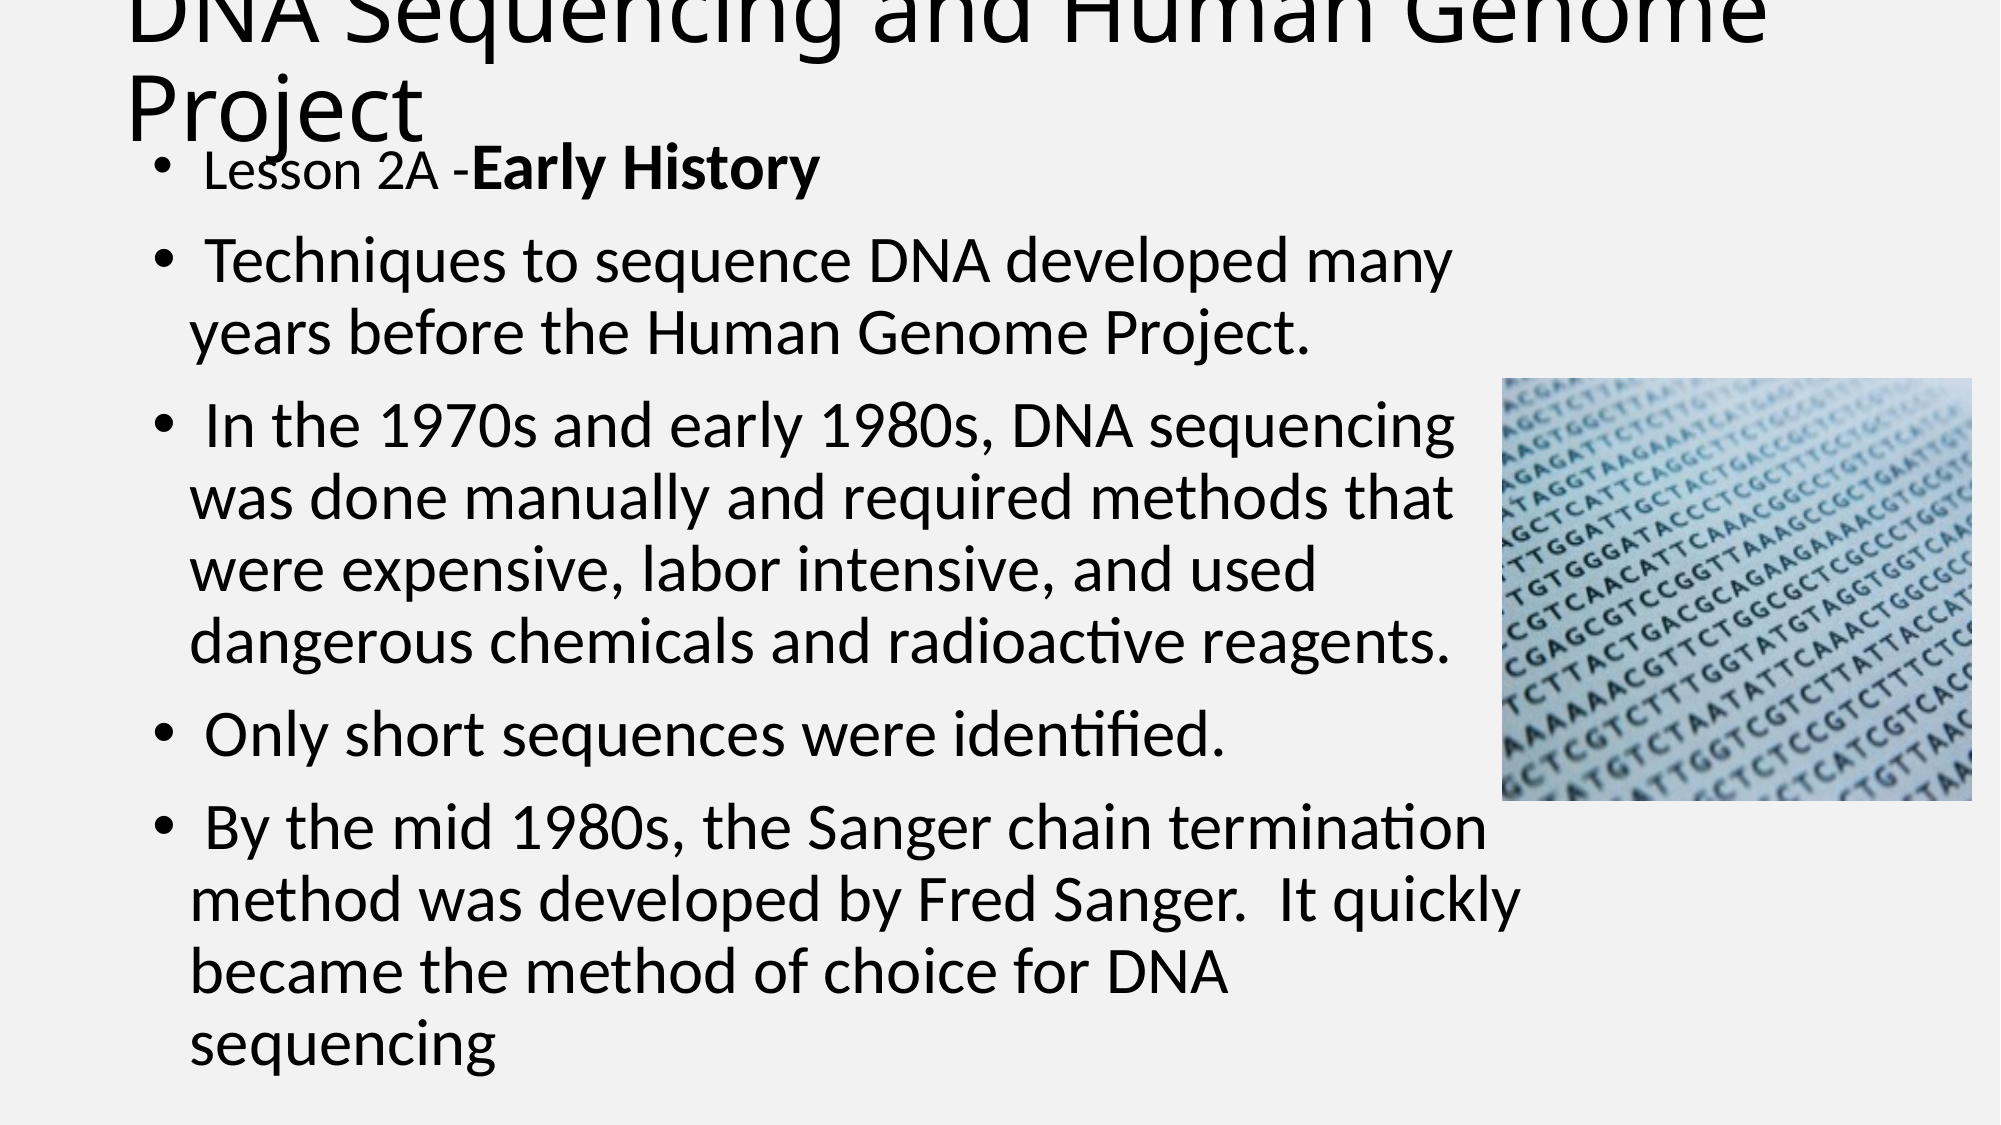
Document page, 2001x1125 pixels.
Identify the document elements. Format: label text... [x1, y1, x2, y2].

list Lesson 2A -Early History Techniques to sequence DNA developed many years before the Human Genome Project. In the 1970s and early 1980s, DNA sequencing was done manually and required methods that were expensive, labor intensive, and used dangerous chemicals and radioactive reagents. Only short sequences were identified. By the mid 1980s, the Sanger chain termination method was developed by Fred Sanger. It quickly became the method of choice for DNA sequencing [137, 124, 1558, 1125]
picture [1502, 378, 1972, 801]
title DNA Sequencing and Human Genome Project [109, 0, 1835, 125]
